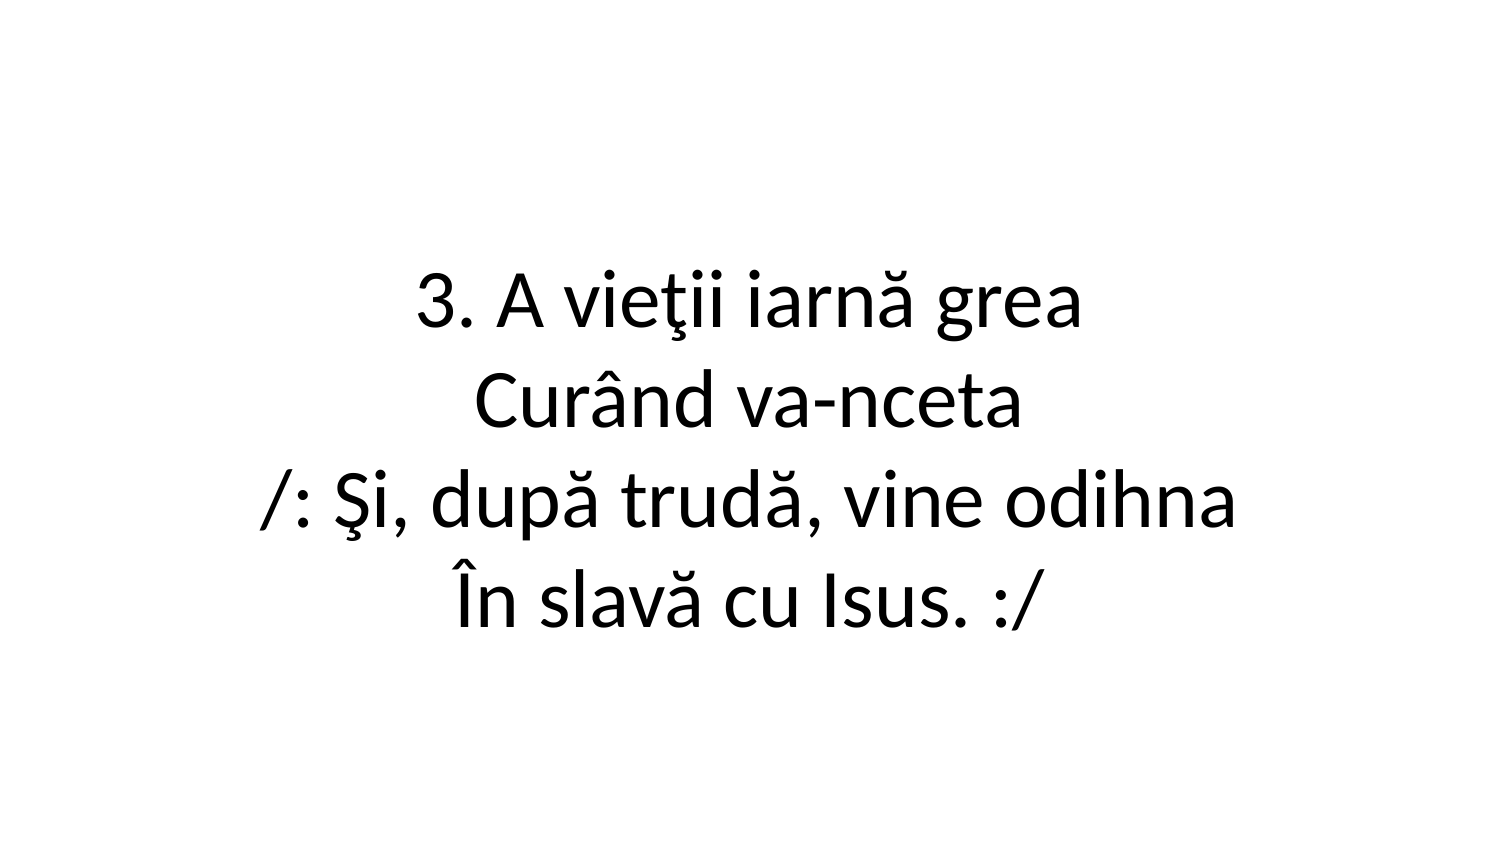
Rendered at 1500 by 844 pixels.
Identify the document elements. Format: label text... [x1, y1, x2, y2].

text_box 3. A vieţii iarnă grea Curând va-nceta /: Şi, după trudă, vine odihna În slavă cu Isus. :/ [245, 192, 1255, 652]
